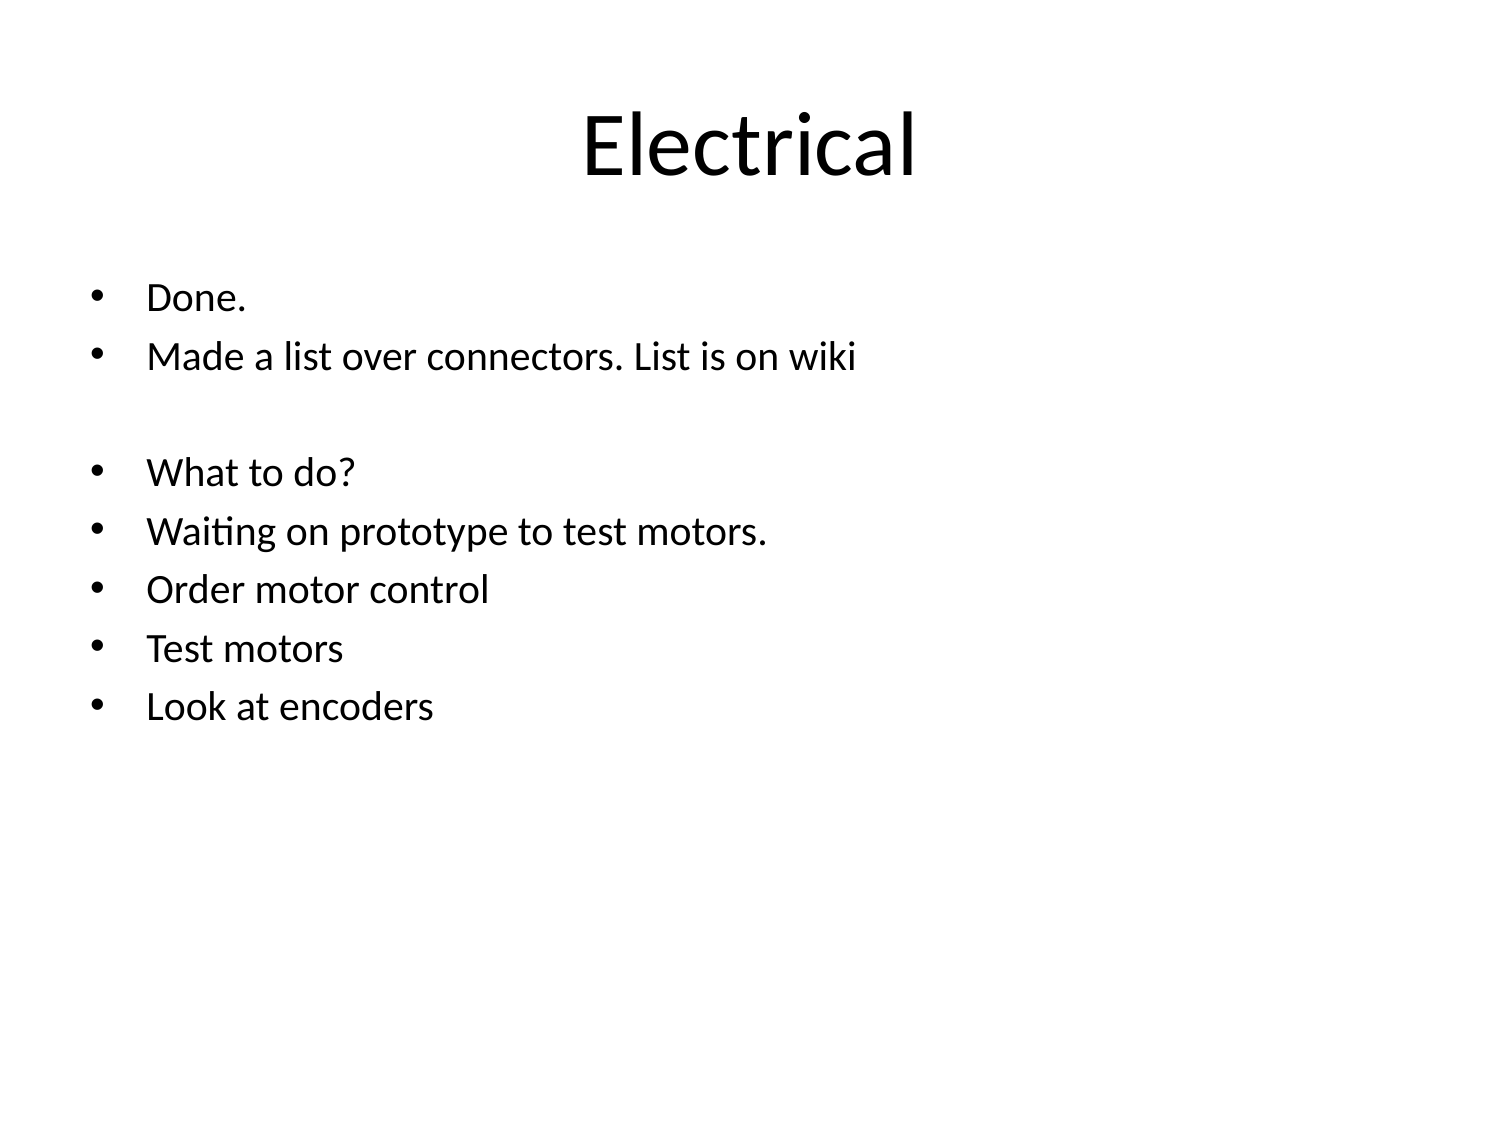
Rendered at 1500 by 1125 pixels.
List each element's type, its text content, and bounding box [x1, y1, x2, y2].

title Electrical [75, 45, 1425, 233]
list Done. Made a list over connectors. List is on wiki What to do? Waiting on prototype to test motors. Order motor control Test motors Look at encoders [75, 262, 1425, 1005]
